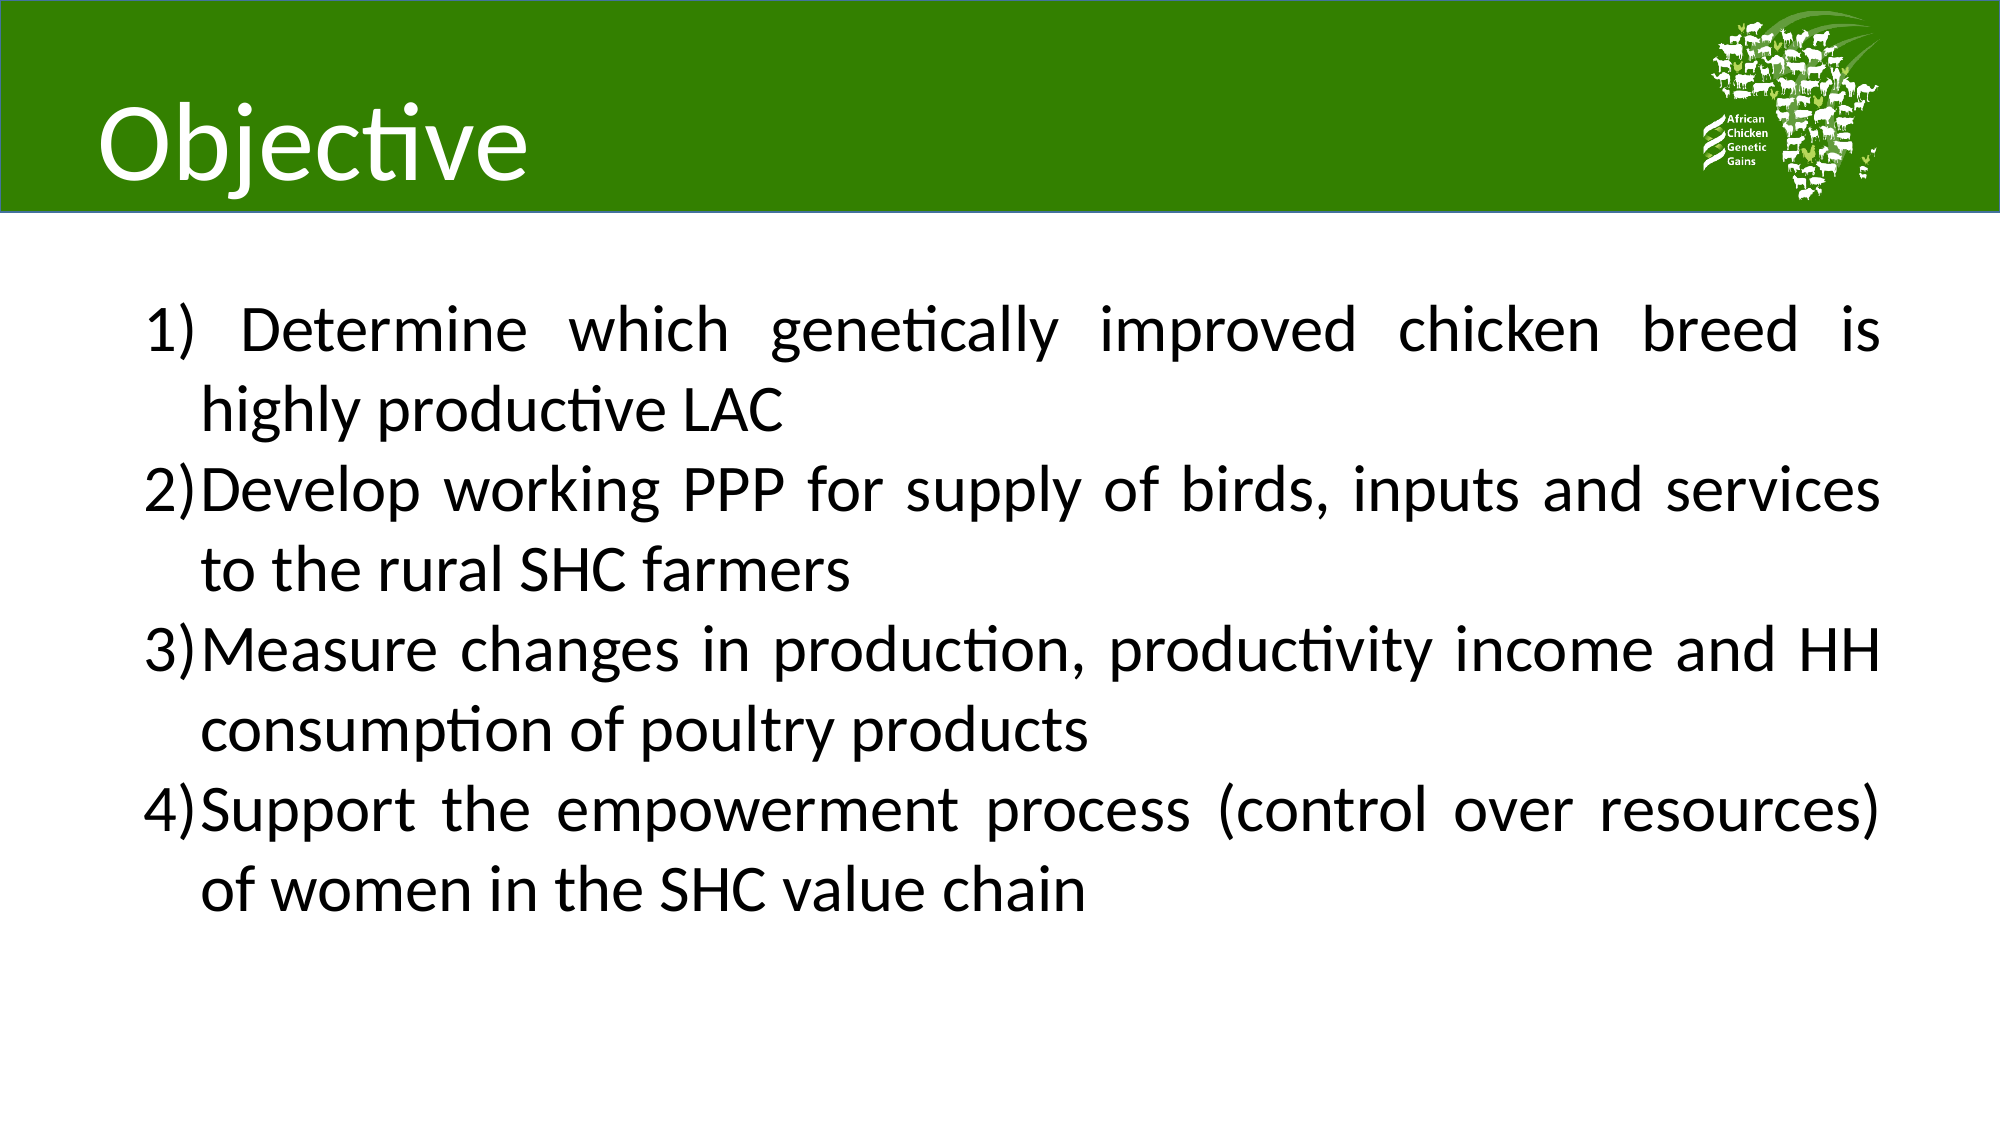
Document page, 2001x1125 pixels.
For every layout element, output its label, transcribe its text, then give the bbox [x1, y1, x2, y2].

text_box Determine which genetically improved chicken breed is highly productive LAC Develop working PPP for supply of birds, inputs and services to the rural SHC farmers Measure changes in production, productivity income and HH consumption of poultry products Support the empowerment process (control over resources) of women in the SHC value chain [128, 277, 1898, 932]
picture [1703, 11, 1881, 201]
text_box [0, 0, 2000, 213]
text_box Objective [82, 60, 546, 211]
